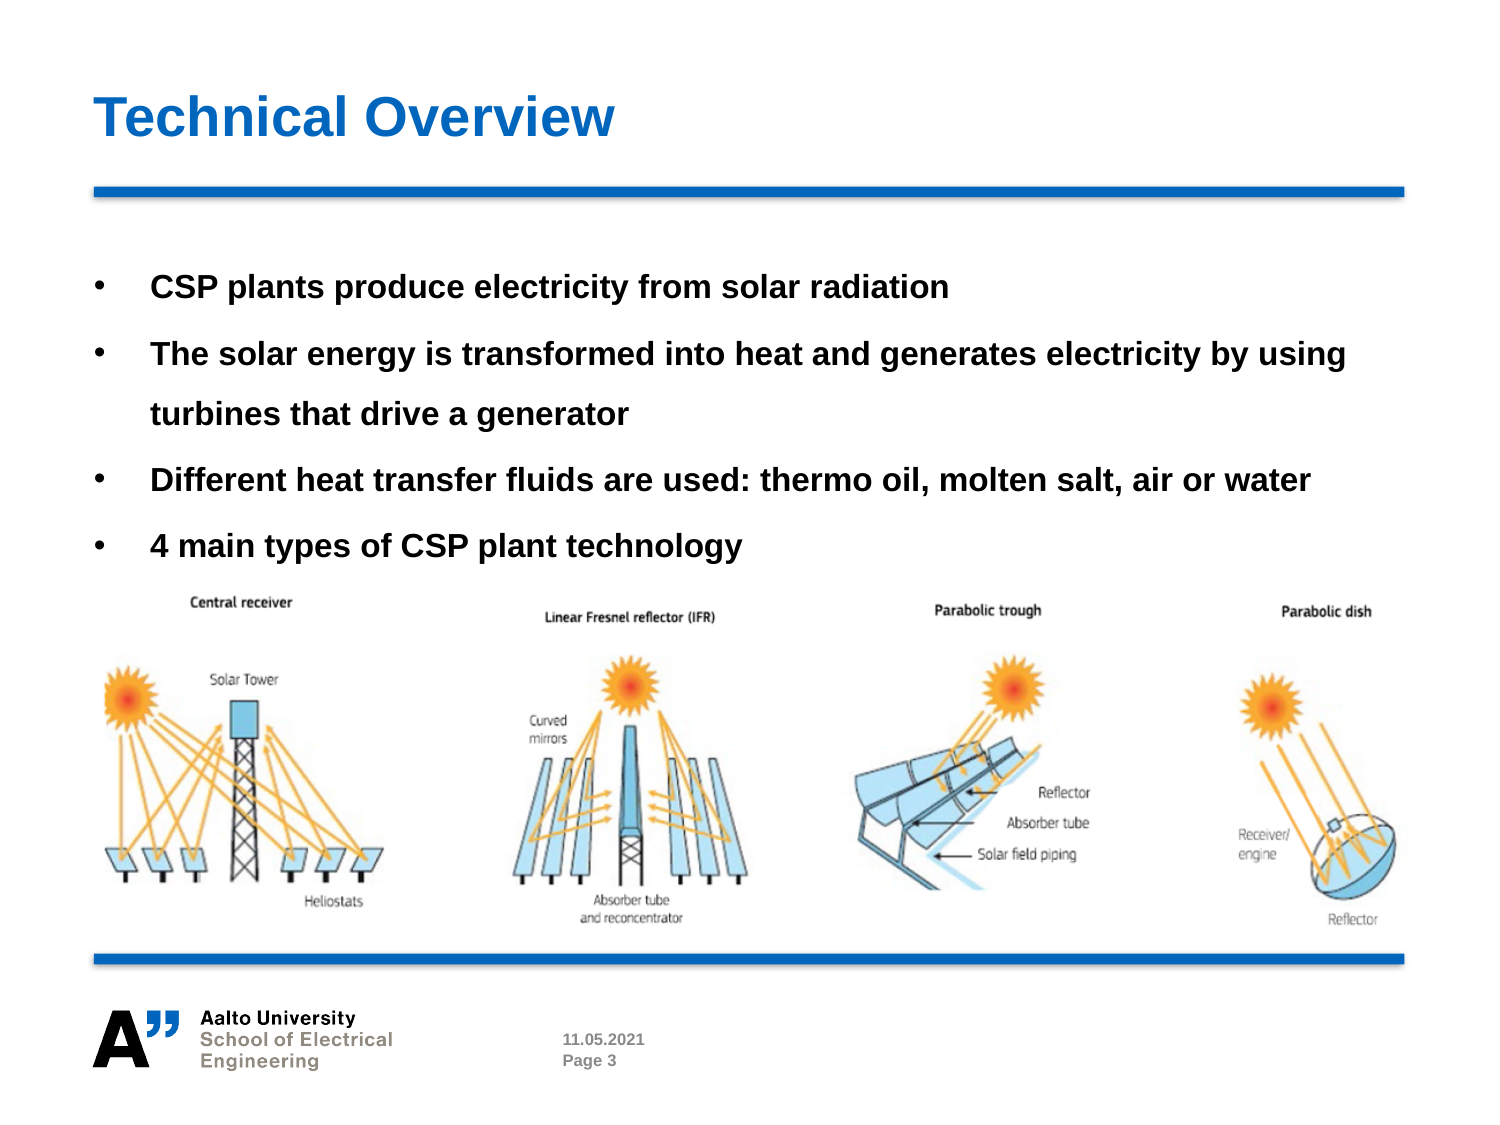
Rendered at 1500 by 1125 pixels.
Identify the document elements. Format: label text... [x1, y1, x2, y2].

slide_number Page 3 [562, 1050, 816, 1071]
list CSP plants produce electricity from solar radiation The solar energy is transformed into heat and generates electricity by using turbines that drive a generator Different heat transfer fluids are used: thermo oil, molten salt, air or water 4 main types of CSP plant technology [93, 245, 1369, 578]
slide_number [562, 1029, 816, 1050]
title Technical Overview [93, 80, 1369, 228]
picture [35, 953, 449, 1125]
picture [68, 579, 1432, 943]
